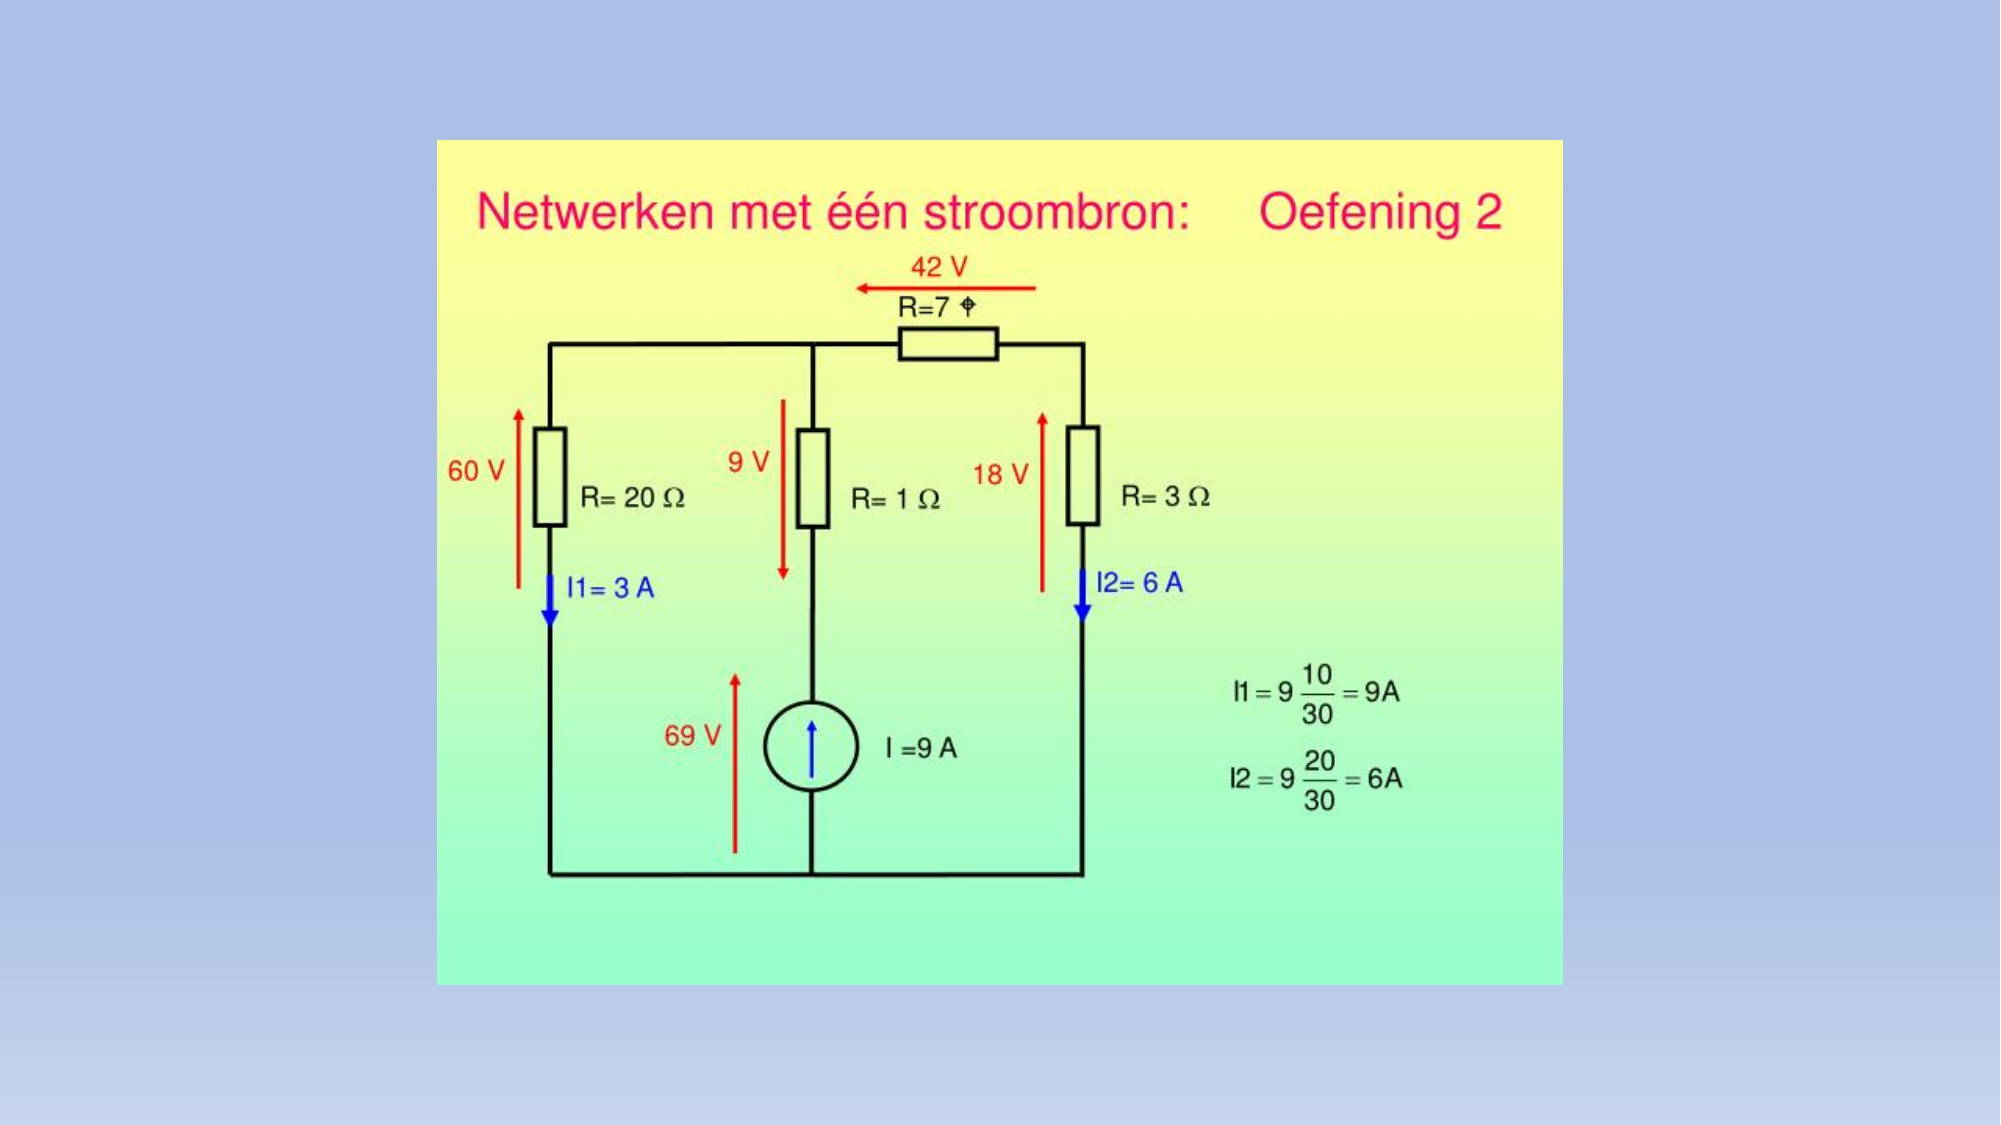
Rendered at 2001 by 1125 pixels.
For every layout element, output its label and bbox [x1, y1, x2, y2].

picture [437, 140, 1563, 985]
